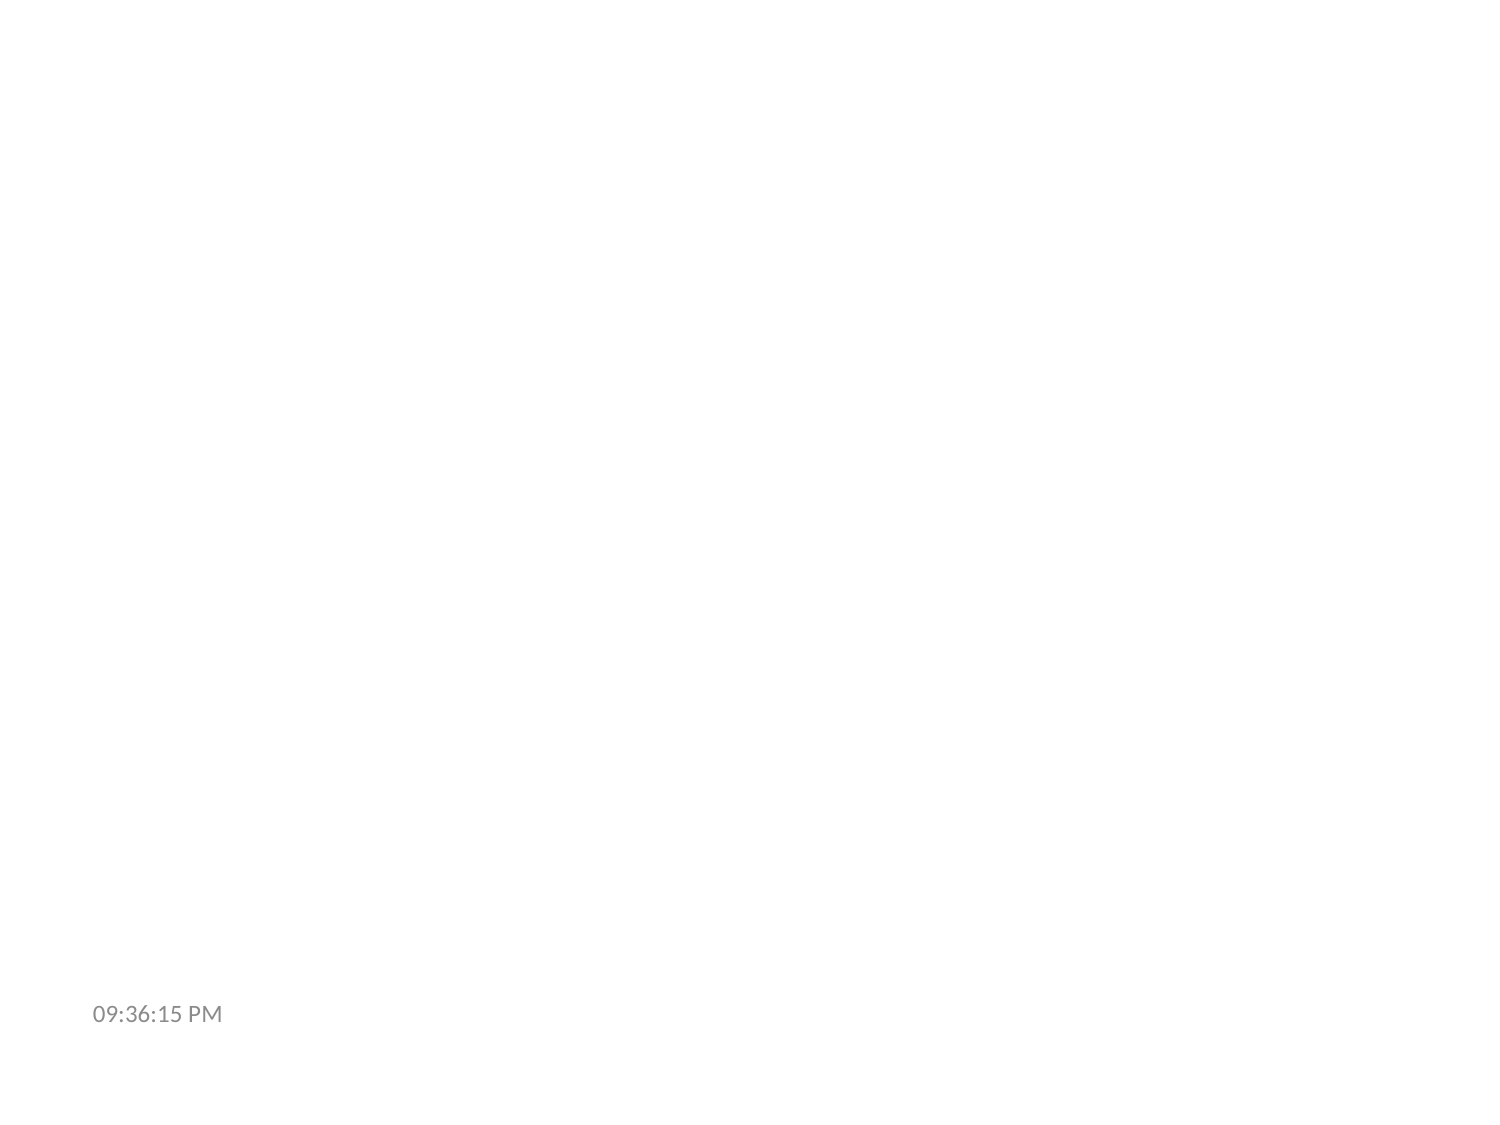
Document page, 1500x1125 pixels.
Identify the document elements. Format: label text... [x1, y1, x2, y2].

text_box 3:35:09 PM [77, 982, 428, 1043]
